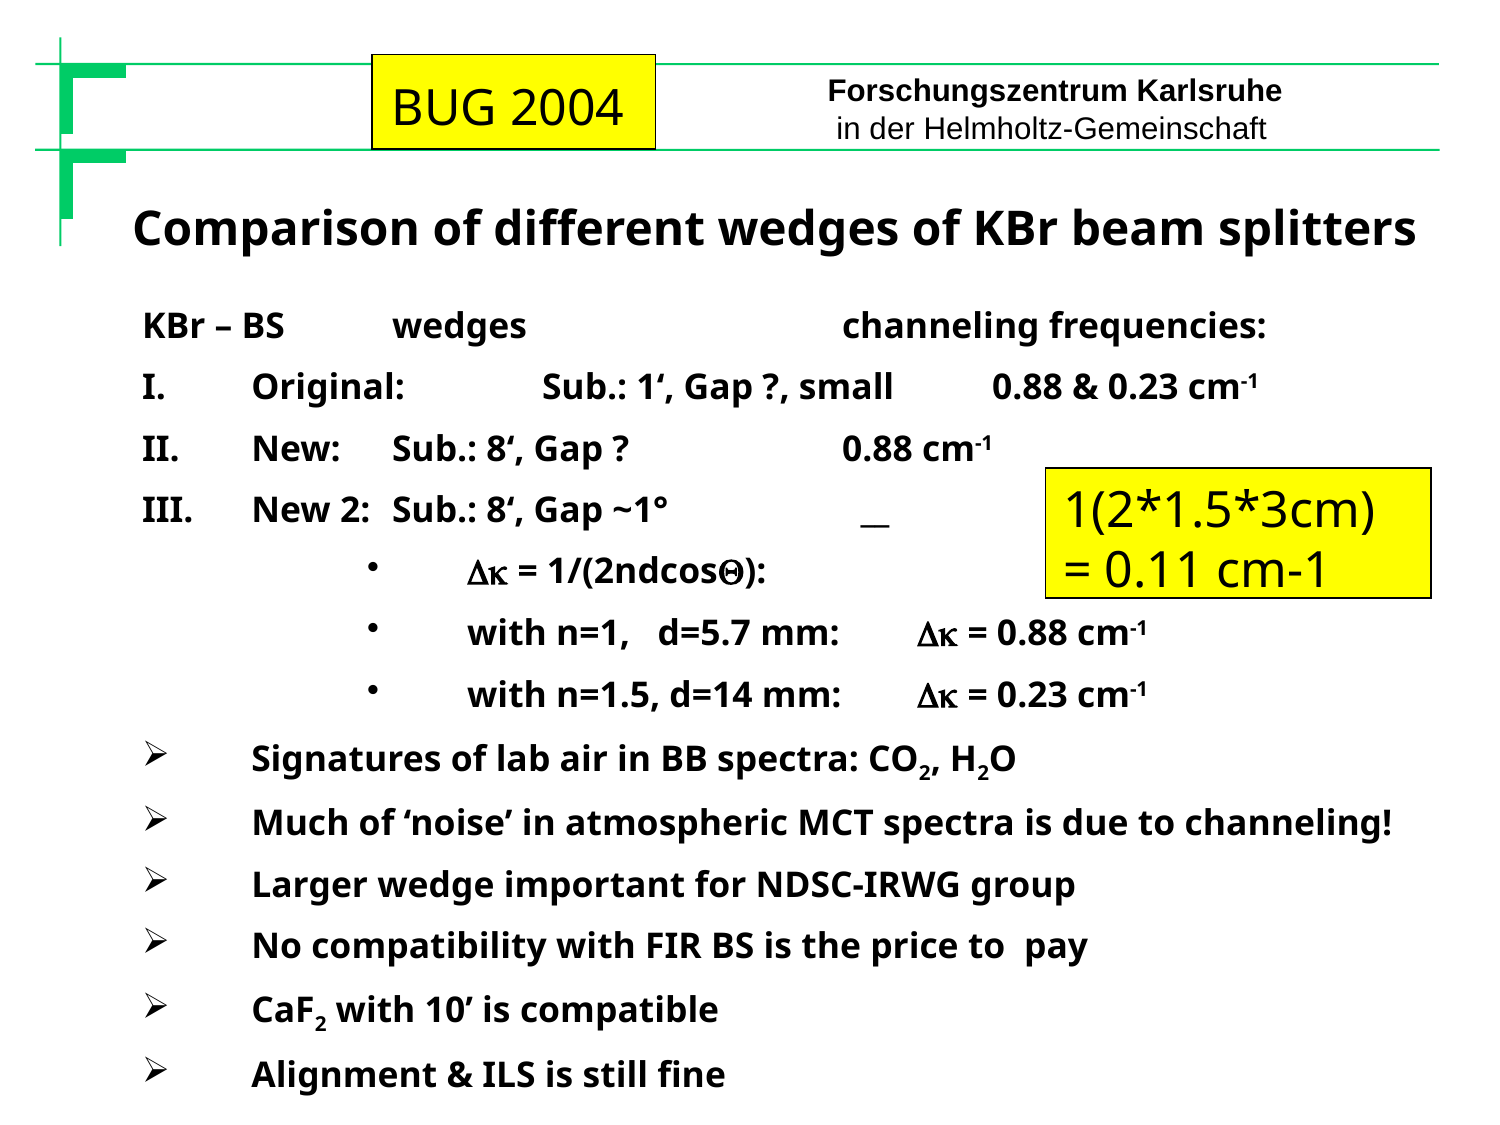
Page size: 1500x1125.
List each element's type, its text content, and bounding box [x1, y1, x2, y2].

text_box Comparison of different wedges of KBr beam splitters [119, 191, 1432, 261]
text_box BUG 2004 [371, 54, 656, 149]
text_box KBr – BS wedges channeling frequencies: Original: Sub.: 1‘, Gap ?, small 0.88 & 0.23 cm-1 New: Sub.: 8‘, Gap ? 0.88 cm-1 New 2: Sub.: 8‘, Gap ~1° __ Dk = 1/(2ndcosQ): with n=1, d=5.7 mm: Dk = 0.88 cm-1 with n=1.5, d=14 mm: Dk = 0.23 cm-1 Signatures of lab air in BB spectra: CO2, H2O Much of ‘noise’ in atmospheric MCT spectra is due to channeling! Larger wedge important for NDSC-IRWG group No compatibility with FIR BS is the price to pay CaF2 with 10’ is compatible Alignment & ILS is still fine [129, 299, 1457, 1102]
text_box 1(2*1.5*3cm) = 0.11 cm-1 [1045, 467, 1431, 598]
